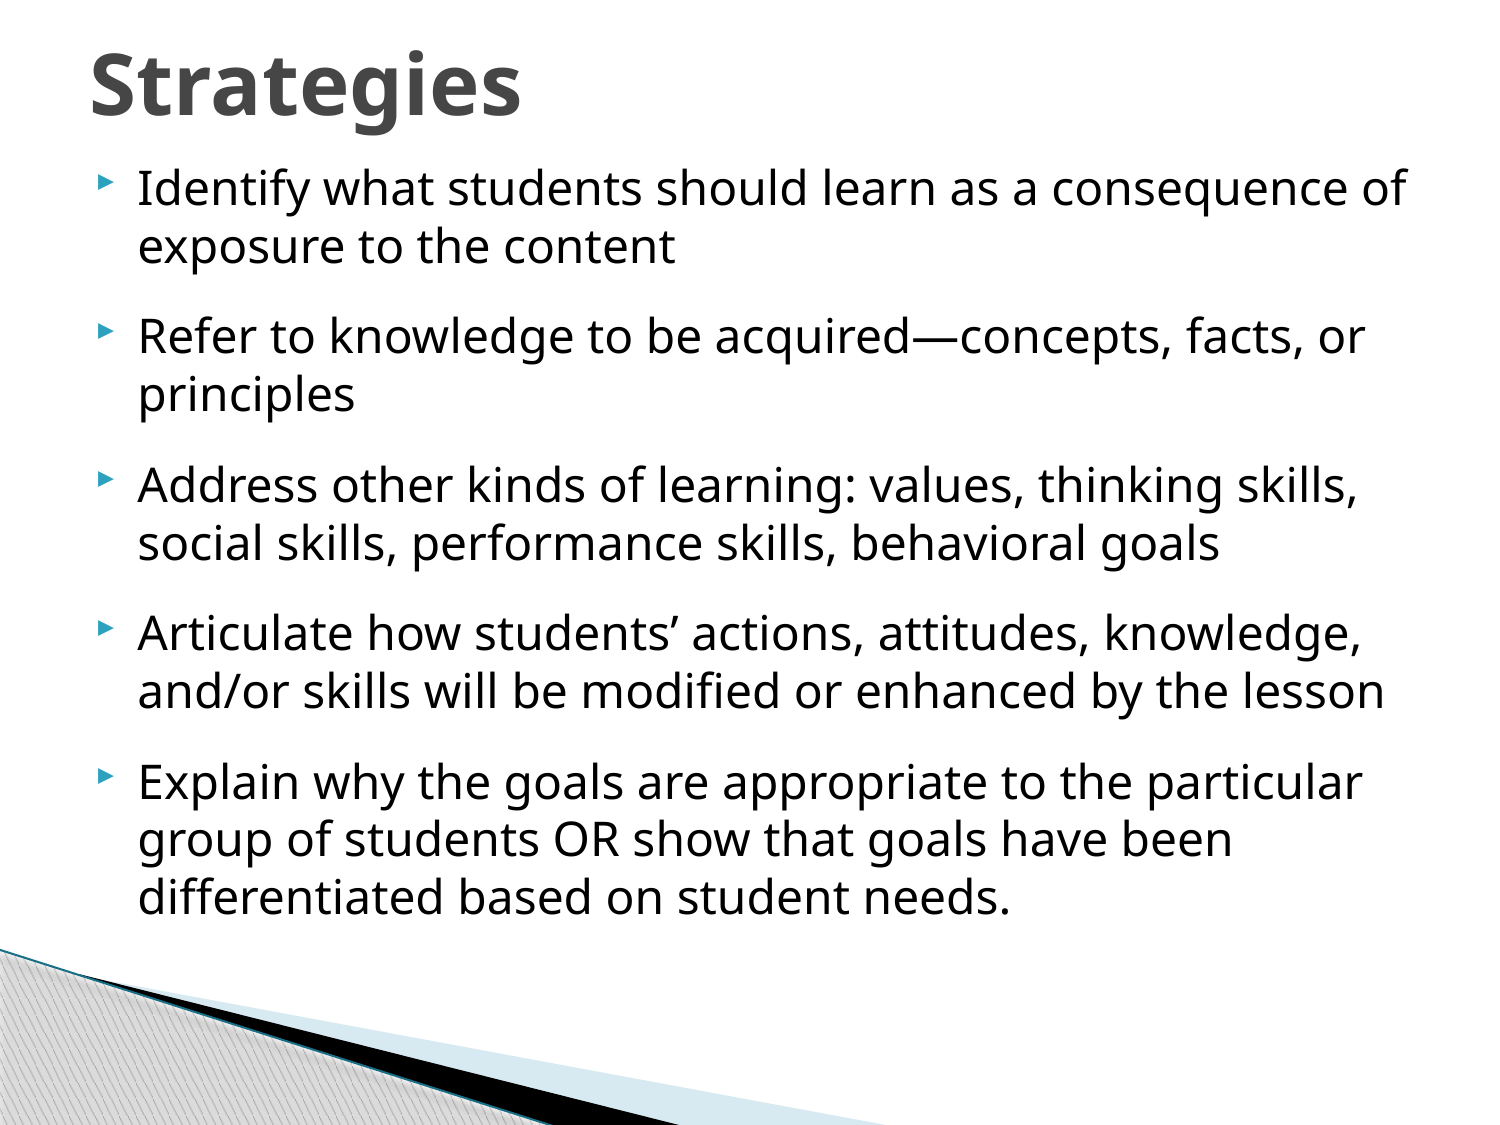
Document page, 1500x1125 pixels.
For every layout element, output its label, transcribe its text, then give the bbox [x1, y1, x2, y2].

title Strategies [75, 0, 1425, 163]
list Identify what students should learn as a consequence of exposure to the content Refer to knowledge to be acquired—concepts, facts, or principles Address other kinds of learning: values, thinking skills, social skills, performance skills, behavioral goals Articulate how students’ actions, attitudes, knowledge, and/or skills will be modified or enhanced by the lesson Explain why the goals are appropriate to the particular group of students OR show that goals have been differentiated based on student needs. [62, 149, 1450, 1013]
